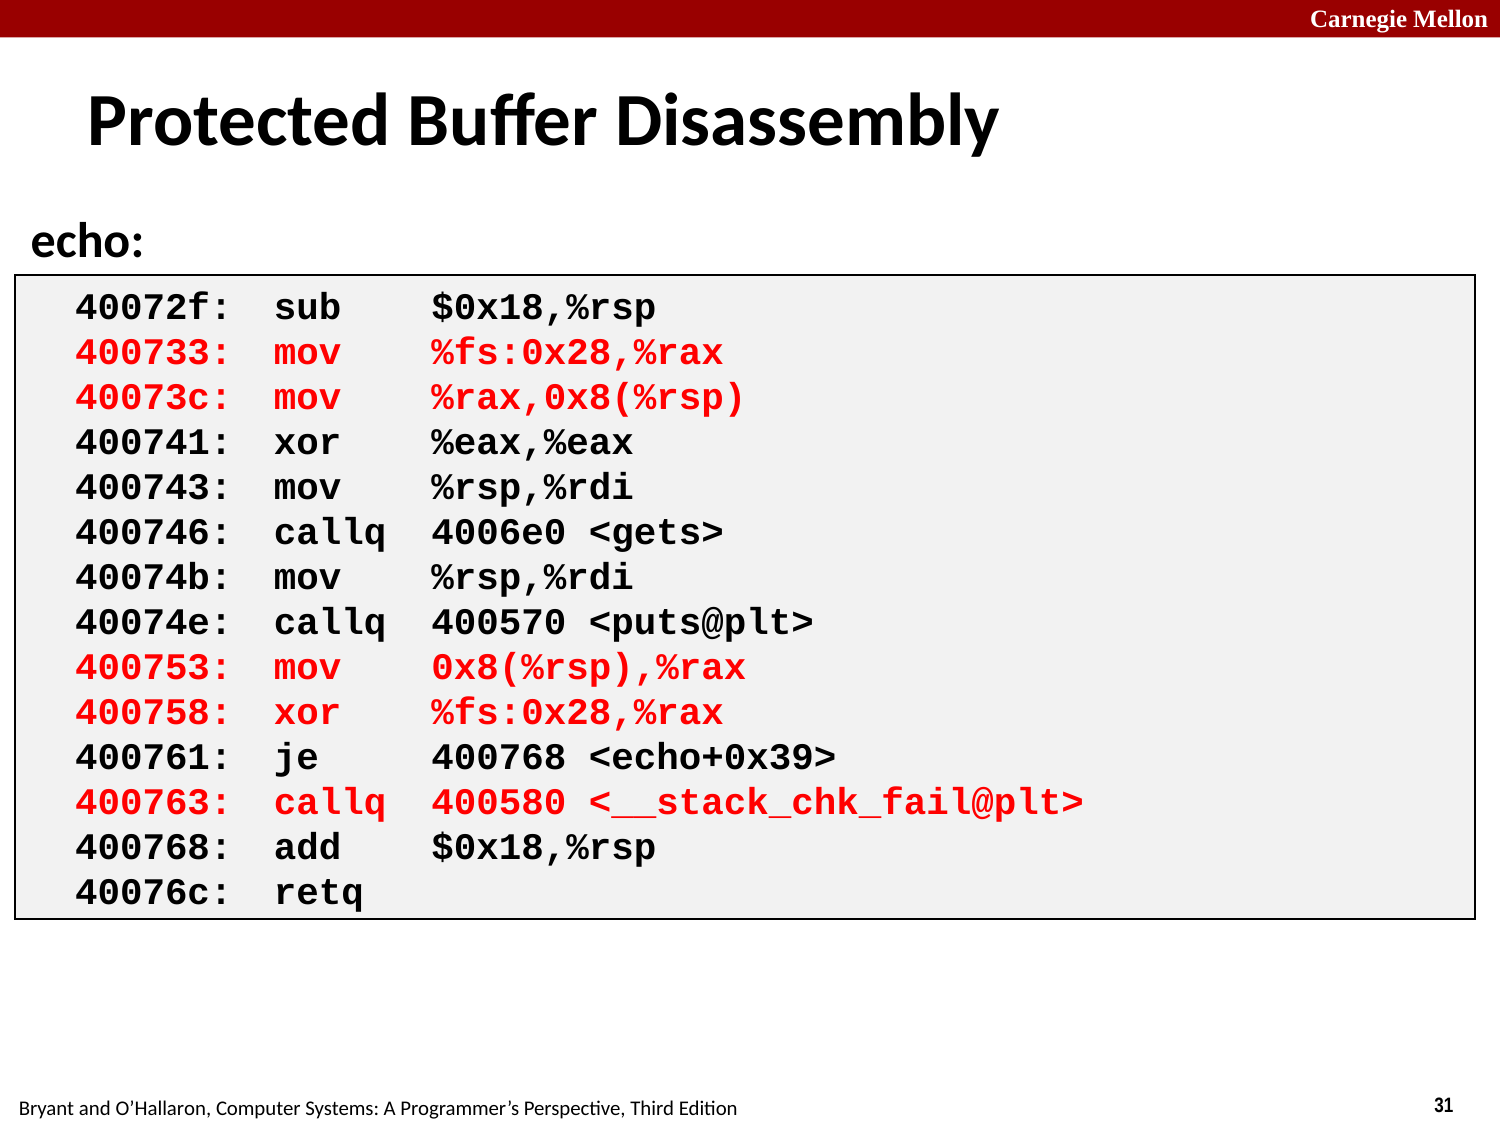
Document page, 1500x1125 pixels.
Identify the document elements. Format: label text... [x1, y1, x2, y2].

text_box 40072f: sub $0x18,%rsp 400733: mov %fs:0x28,%rax 40073c: mov %rax,0x8(%rsp) 400741: xor %eax,%eax 400743: mov %rsp,%rdi 400746: callq 4006e0 <gets> 40074b: mov %rsp,%rdi 40074e: callq 400570 <puts@plt> 400753: mov 0x8(%rsp),%rax 400758: xor %fs:0x28,%rax 400761: je 400768 <echo+0x39> 400763: callq 400580 <__stack_chk_fail@plt> 400768: add $0x18,%rsp 40076c: retq [15, 274, 1475, 920]
title Protected Buffer Disassembly [72, 68, 1238, 163]
text_box echo: [15, 200, 160, 276]
